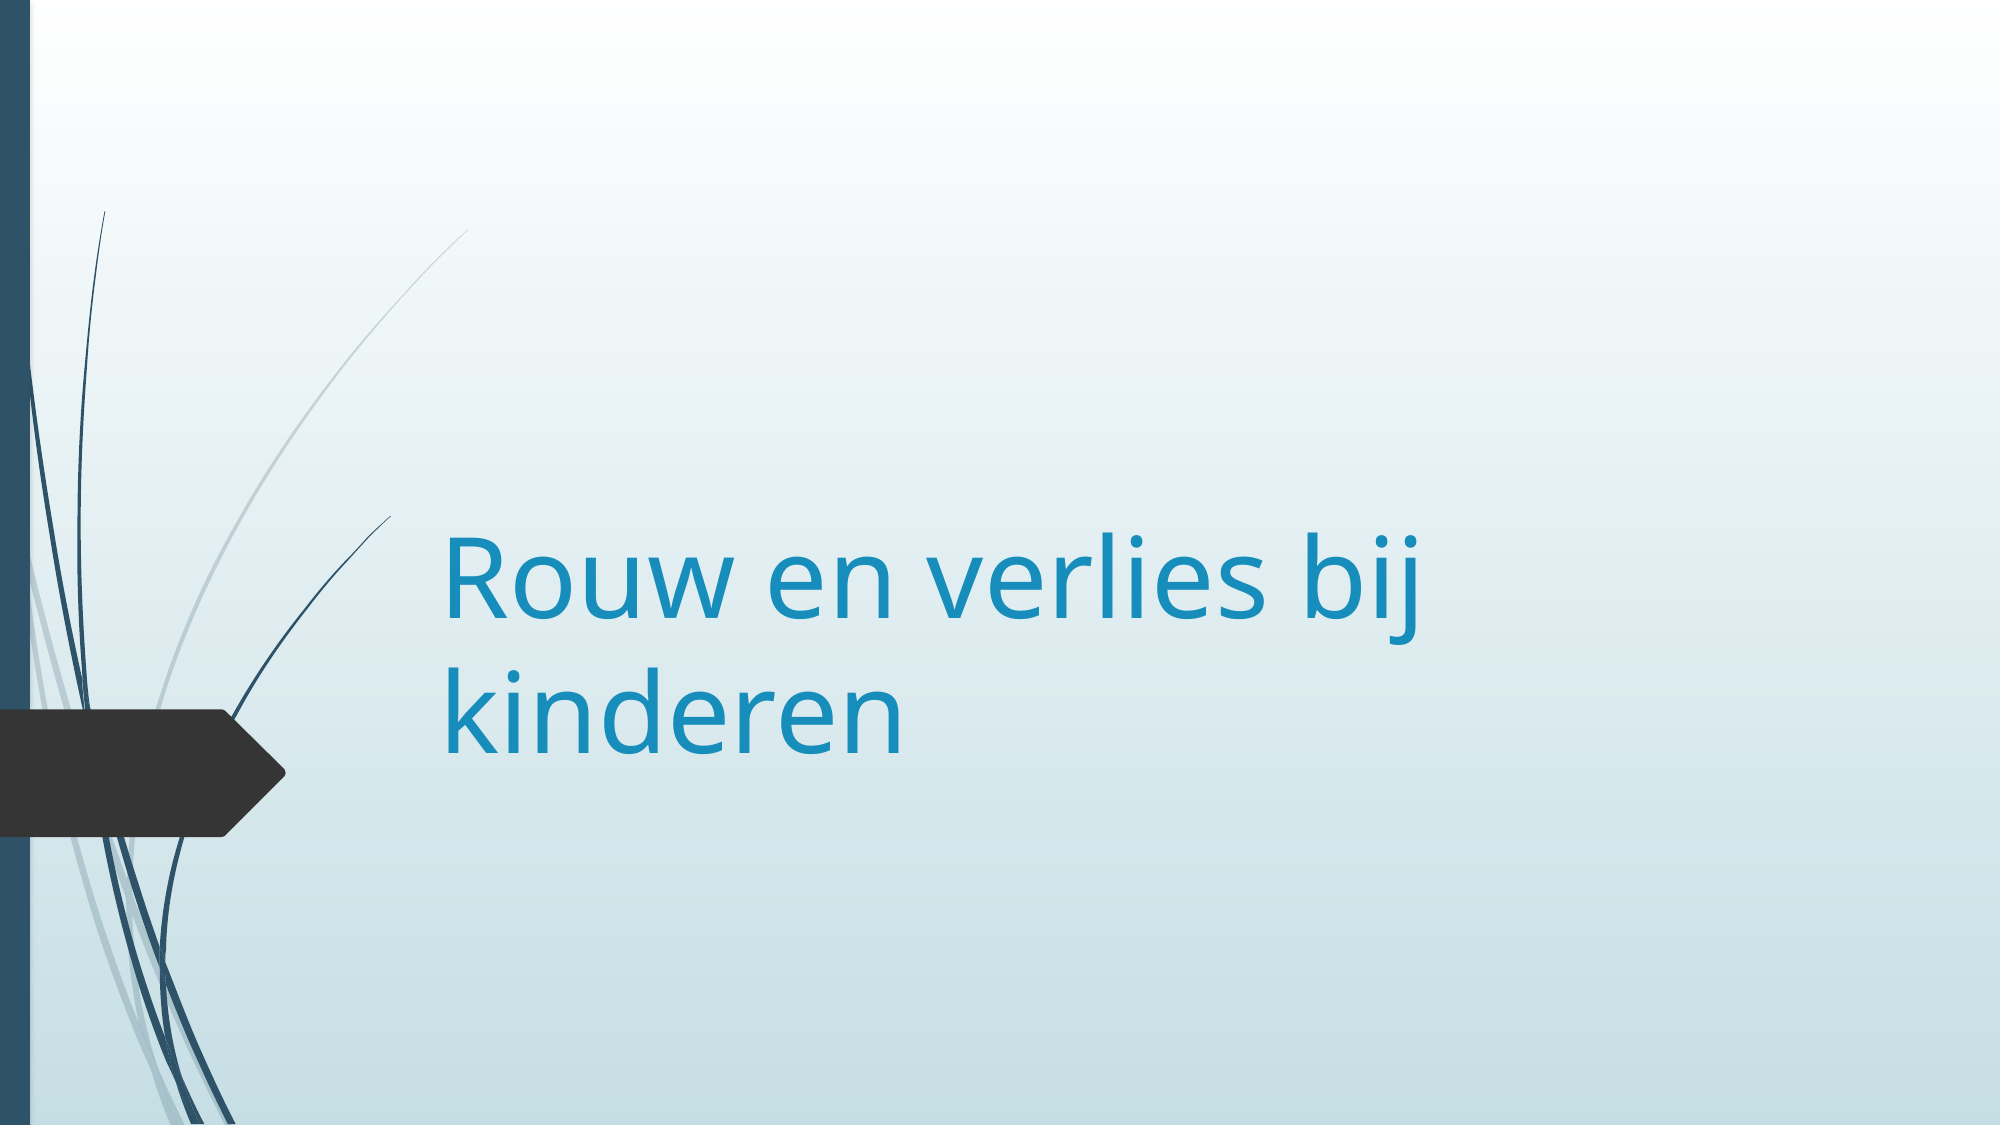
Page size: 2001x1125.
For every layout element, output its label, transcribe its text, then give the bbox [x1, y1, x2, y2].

title Rouw en verlies bij kinderen [424, 412, 1888, 784]
